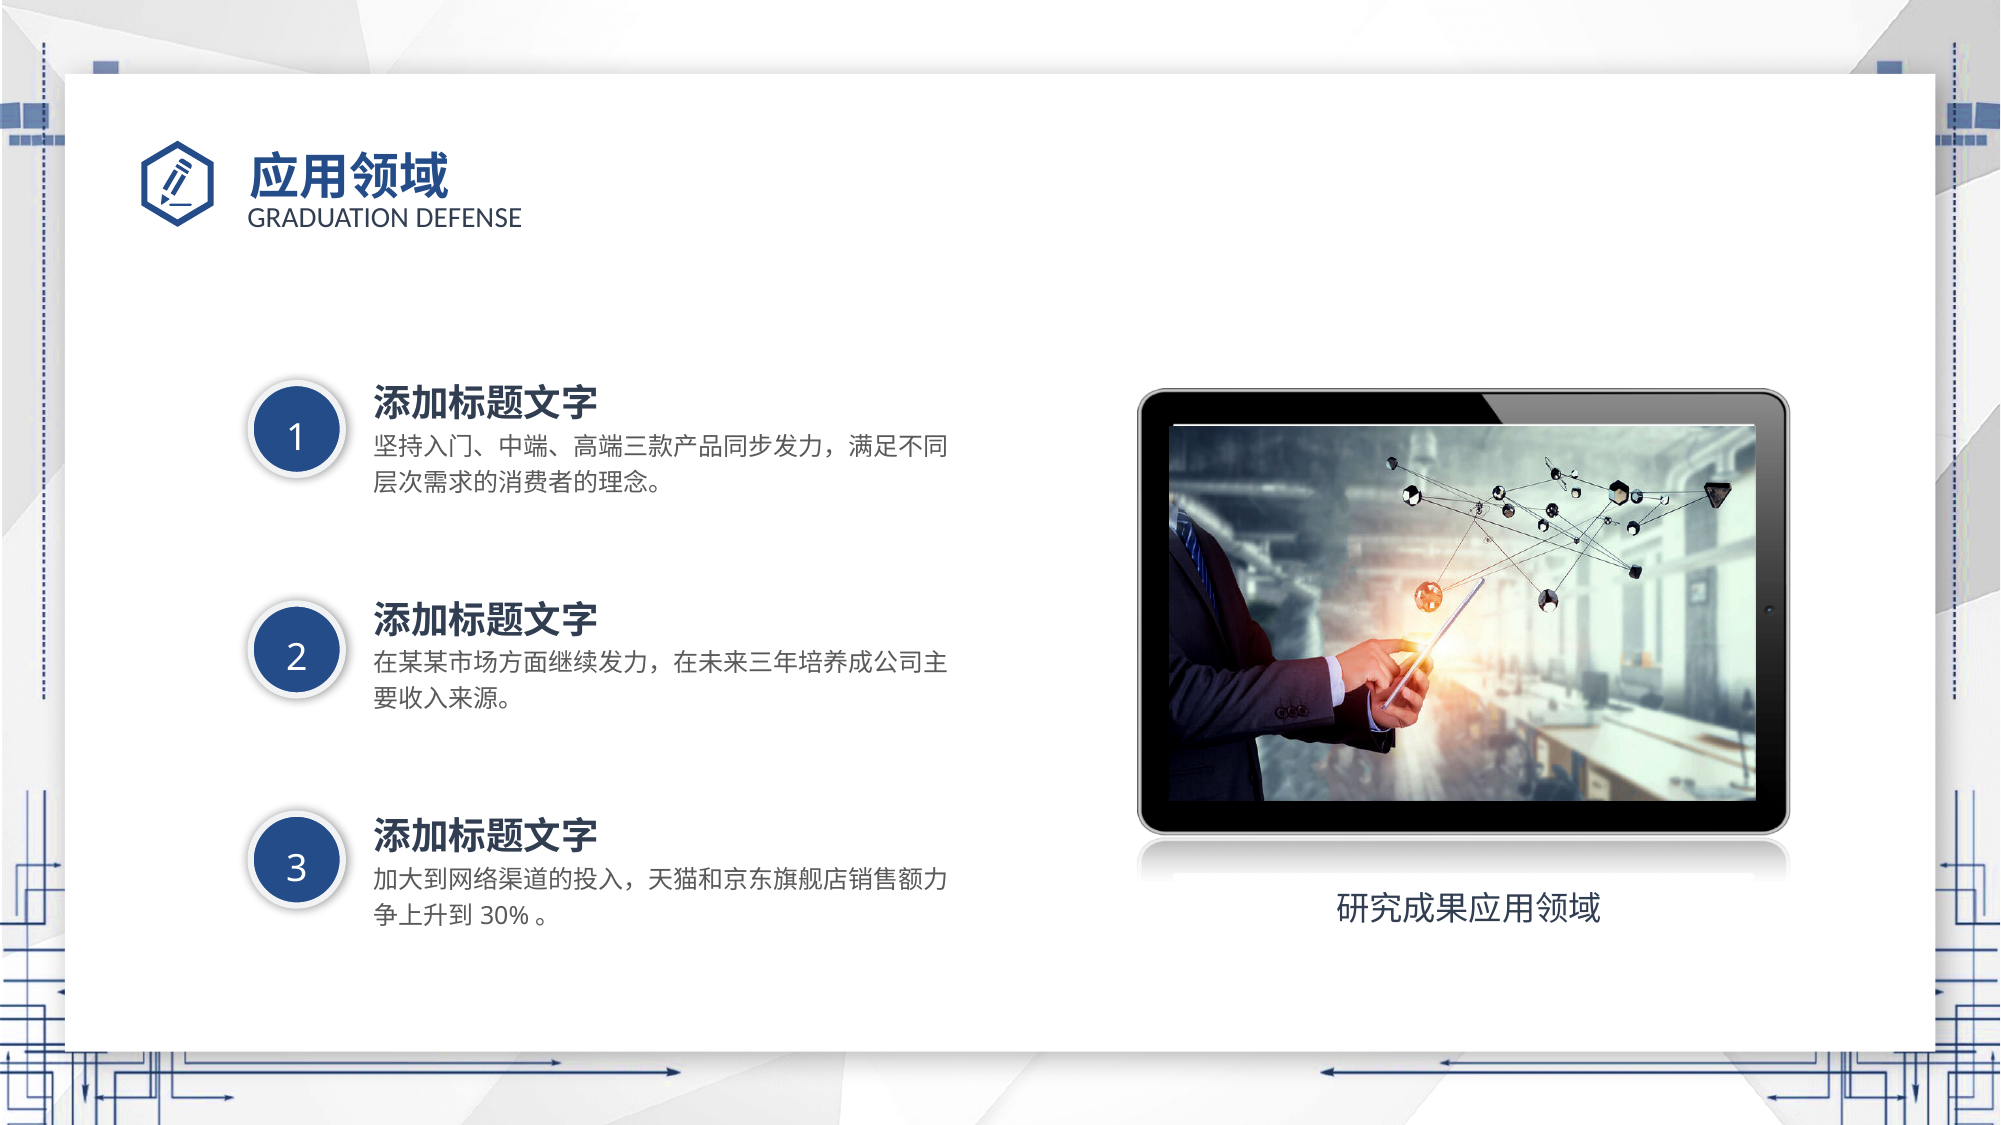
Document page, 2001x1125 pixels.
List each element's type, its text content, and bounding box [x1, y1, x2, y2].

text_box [250, 796, 967, 939]
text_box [250, 579, 989, 723]
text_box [250, 363, 989, 506]
title 应用领域 [234, 124, 895, 200]
picture [0, 0, 2001, 1125]
text_box 研究成果应用领域 [1321, 907, 1617, 935]
